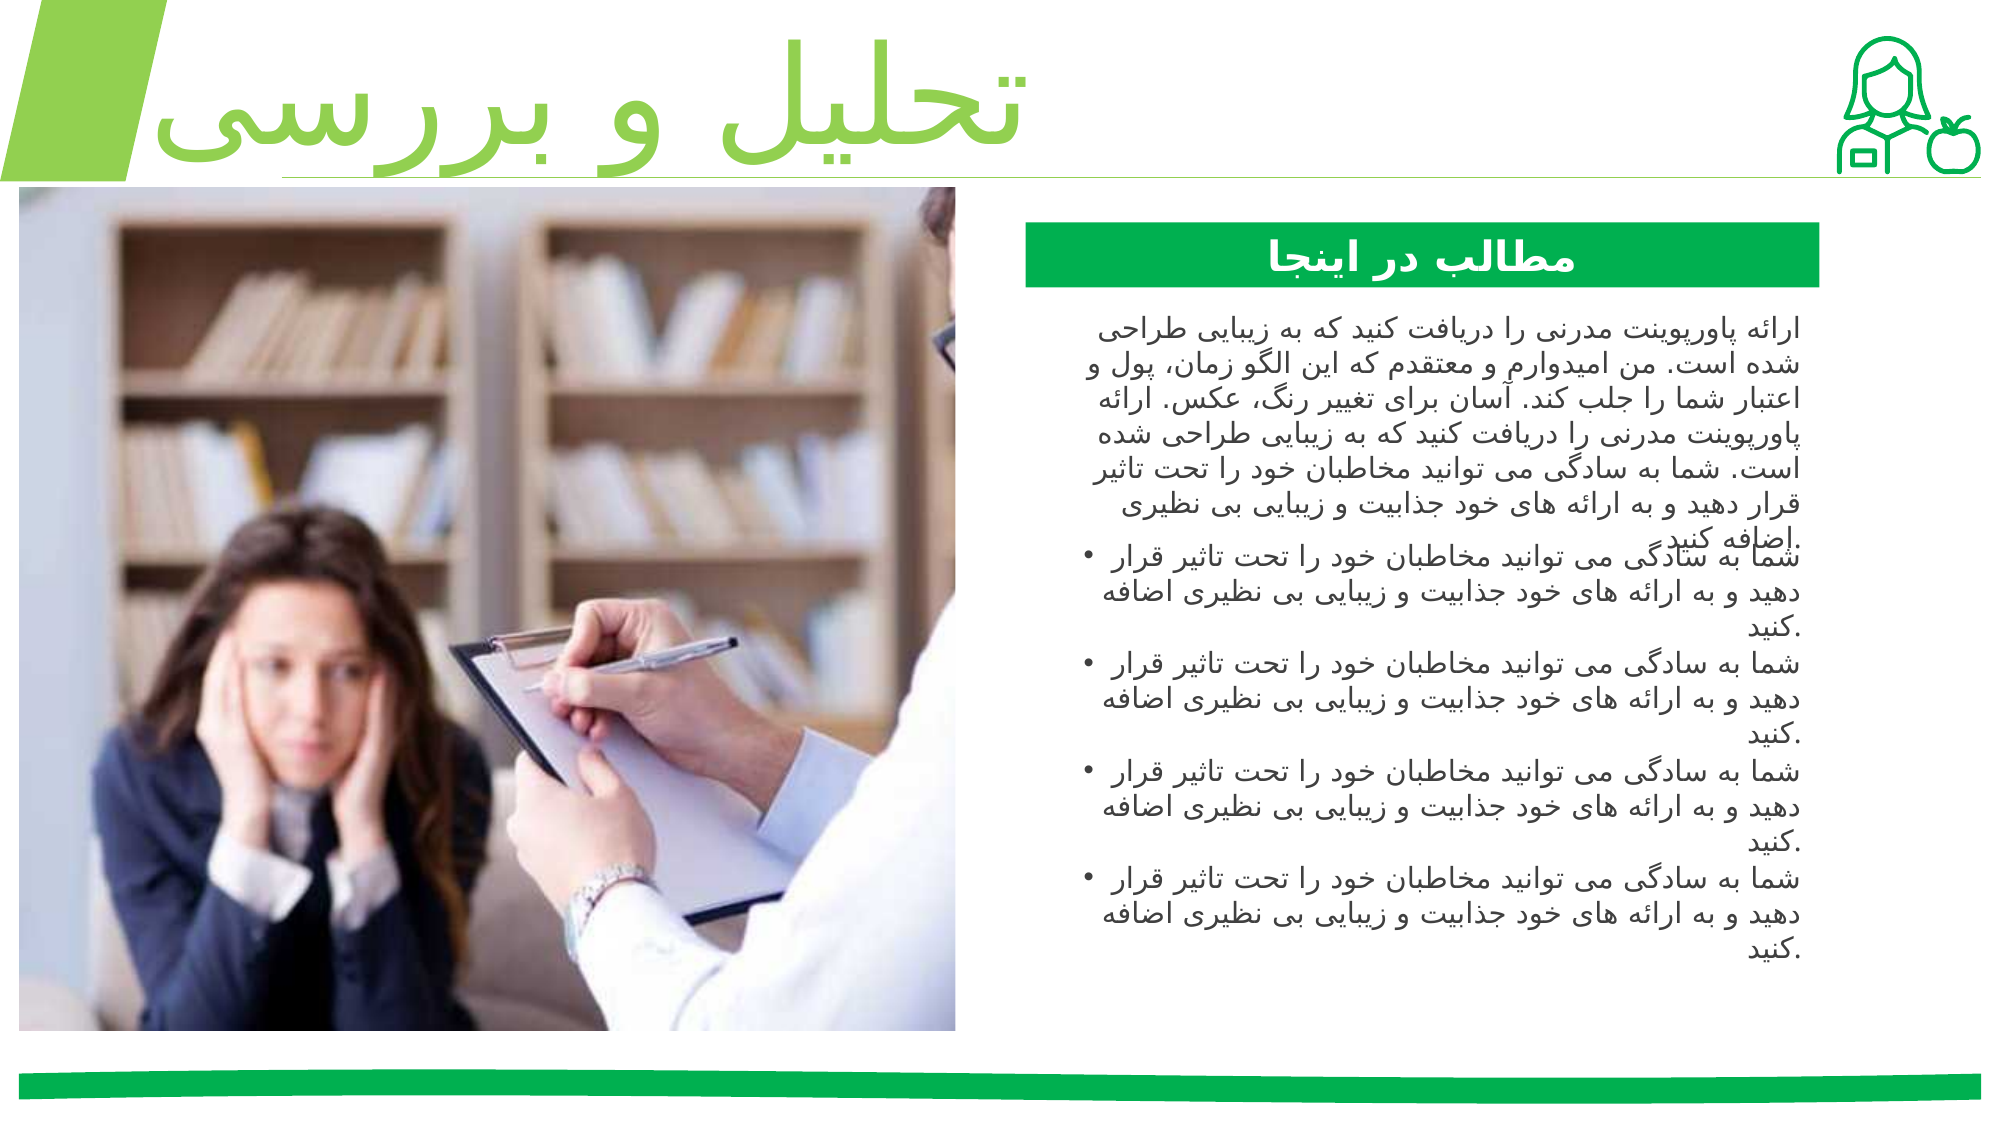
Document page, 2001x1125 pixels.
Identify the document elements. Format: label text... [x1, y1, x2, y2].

picture [19, 187, 956, 1032]
text_box شما به سادگی می توانید مخاطبان خود را تحت تاثیر قرار دهید و به ارائه های خود جذابیت و زیبایی بی نظیری اضافه کنید. [1025, 851, 1820, 972]
text_box ارائه پاورپوینت مدرنی را دریافت کنید که به زیبایی طراحی شده است. من امیدوارم و معتقدم که این الگو زمان، پول و اعتبار شما را جلب کند. آسان برای تغییر رنگ، عکس. ارائه پاورپوینت مدرنی را دریافت کنید که به زیبایی طراحی شده است. شما به سادگی می توانید مخاطبان خود را تحت تاثیر قرار دهید و به ارائه های خود جذابیت و زیبایی بی نظیری اضافه کنید. [1025, 301, 1820, 529]
text_box مطالب در اینجا [1025, 222, 1820, 288]
text_box شما به سادگی می توانید مخاطبان خود را تحت تاثیر قرار دهید و به ارائه های خود جذابیت و زیبایی بی نظیری اضافه کنید. [1025, 529, 1820, 637]
text_box تحلیل و بررسی [134, 0, 1048, 180]
text_box شما به سادگی می توانید مخاطبان خود را تحت تاثیر قرار دهید و به ارائه های خود جذابیت و زیبایی بی نظیری اضافه کنید. [1025, 637, 1820, 744]
text_box شما به سادگی می توانید مخاطبان خود را تحت تاثیر قرار دهید و به ارائه های خود جذابیت و زیبایی بی نظیری اضافه کنید. [1025, 744, 1820, 851]
